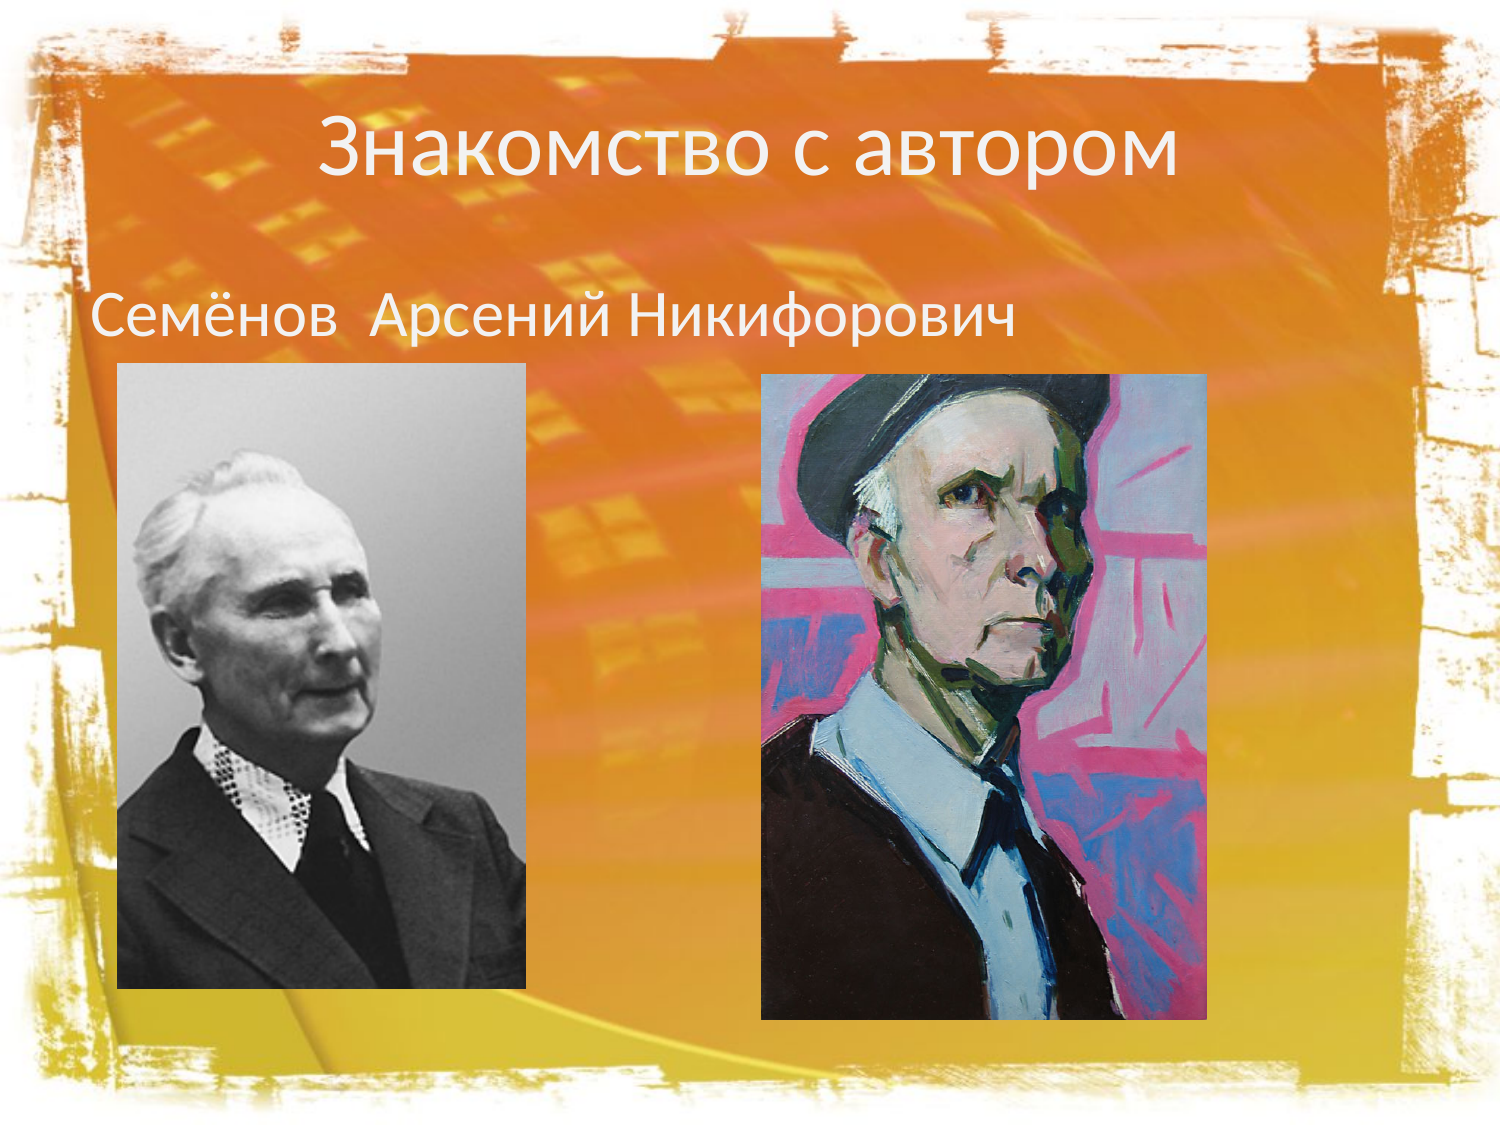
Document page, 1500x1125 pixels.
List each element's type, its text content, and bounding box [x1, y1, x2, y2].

picture [0, 0, 1500, 1125]
title Знакомство с автором [74, 44, 1426, 233]
list Семёнов Арсений Никифорович [74, 262, 1426, 1006]
